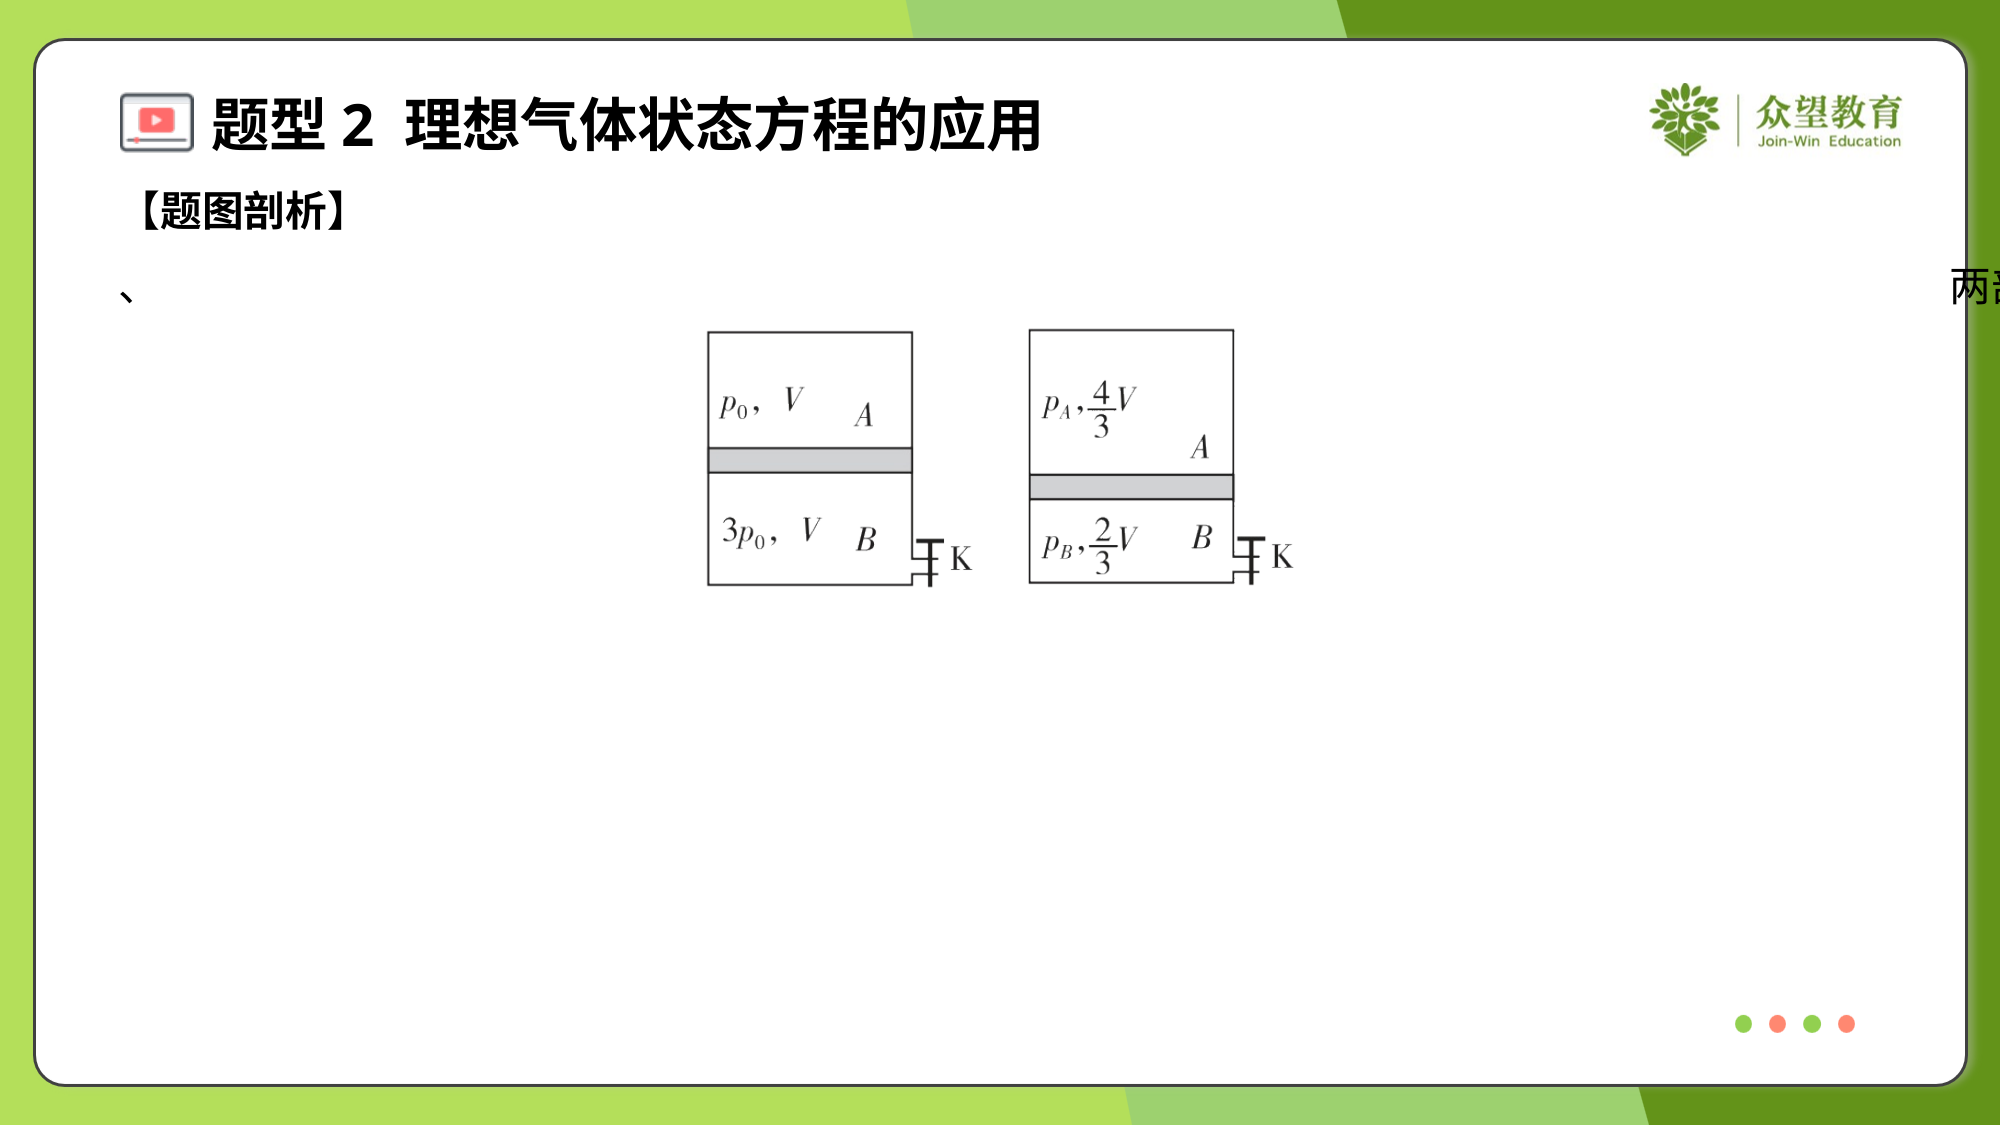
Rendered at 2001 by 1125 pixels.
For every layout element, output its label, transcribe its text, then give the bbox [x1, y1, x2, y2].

text_box 【题图剖析】 [118, 159, 1883, 227]
picture [0, 0, 2000, 1125]
